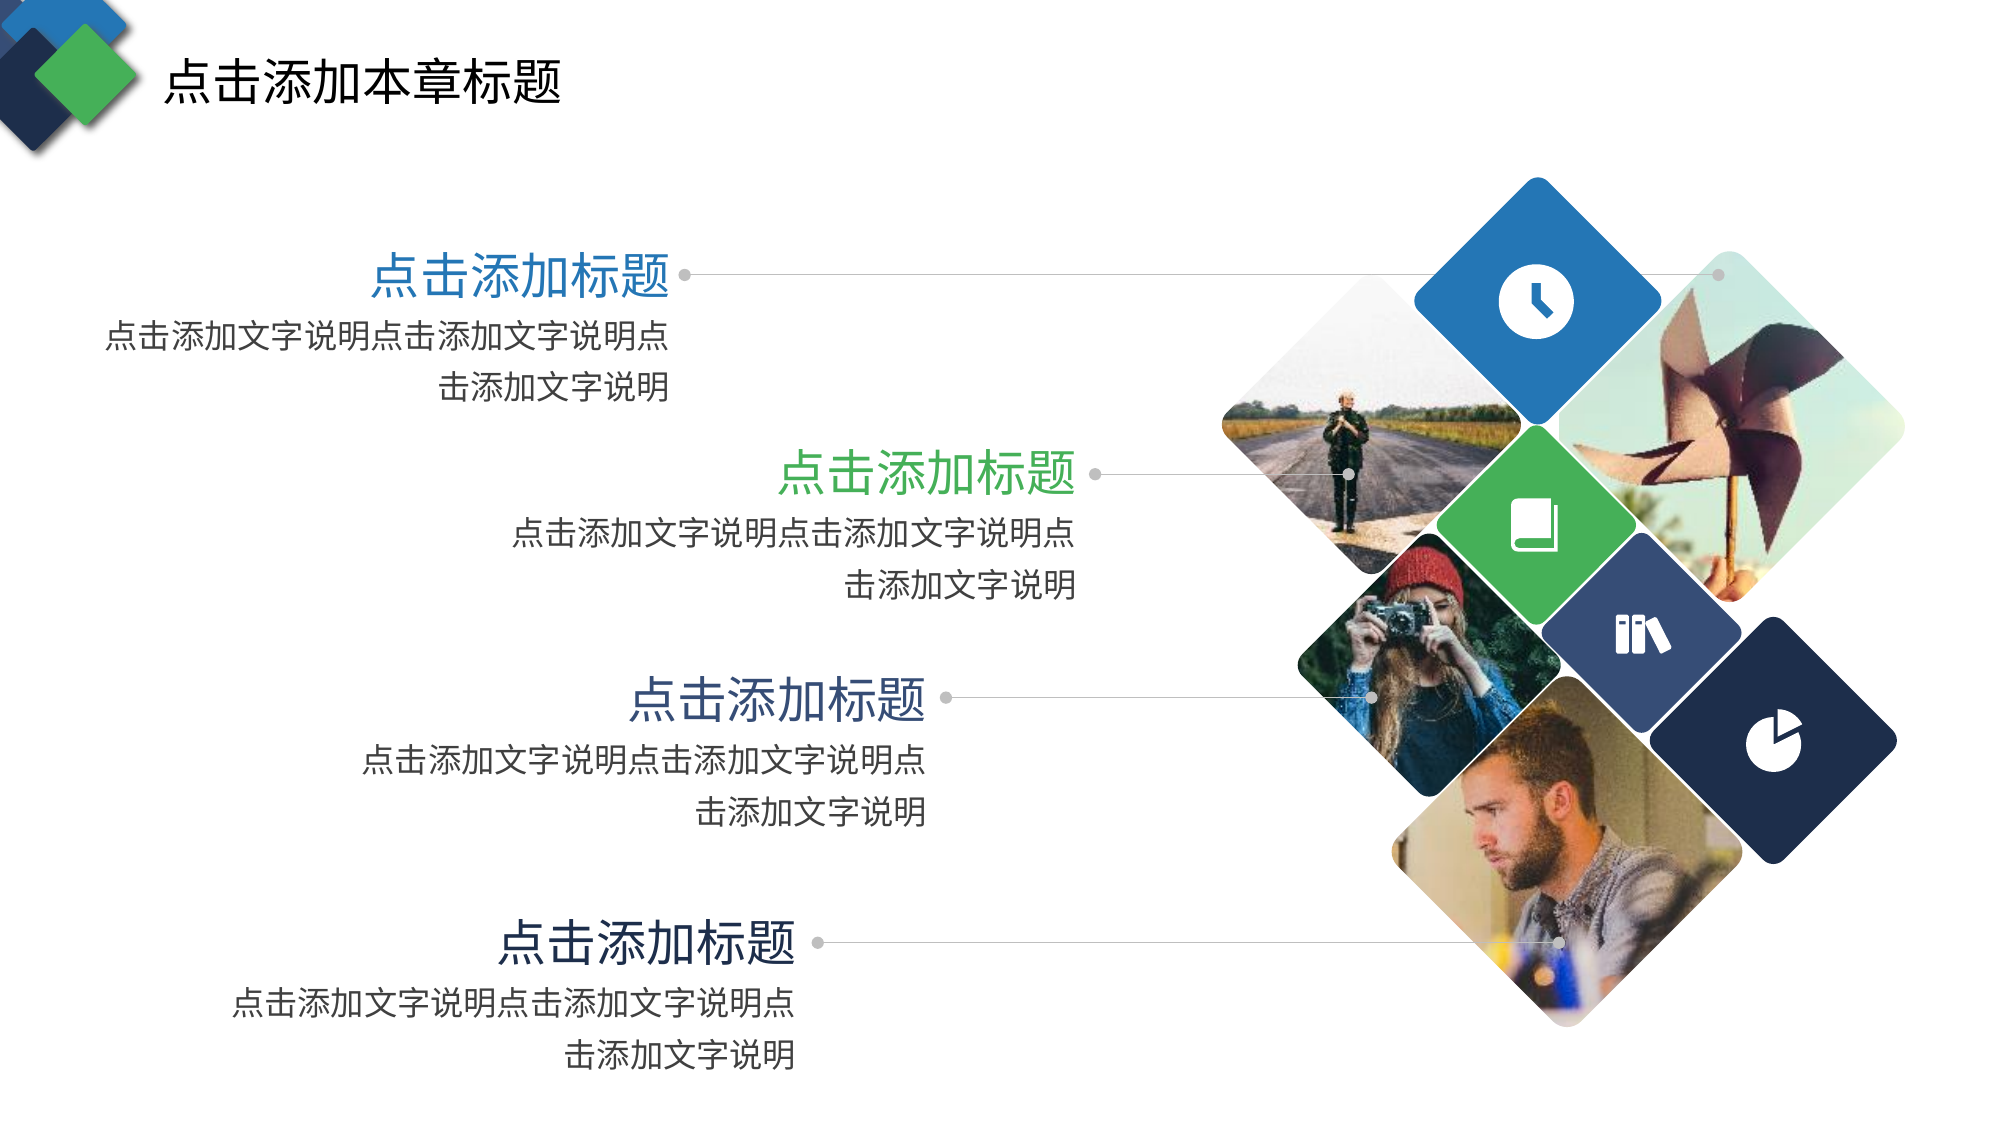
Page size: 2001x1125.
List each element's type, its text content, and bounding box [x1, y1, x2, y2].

picture [1221, 274, 1743, 1028]
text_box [1681, 648, 1865, 833]
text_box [1462, 451, 1611, 599]
text_box 点击添加文字说明点击添加文字说明点击添加文字说明 [324, 719, 942, 839]
text_box 点击添加文字说明点击添加文字说明点击添加文字说明 [193, 963, 812, 1082]
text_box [1567, 558, 1716, 707]
text_box 点击添加标题 [588, 660, 942, 719]
text_box 点击添加标题 [737, 434, 1092, 493]
text_box 点击添加标题 [457, 904, 812, 963]
text_box 点击添加文字说明点击添加文字说明点击添加文字说明 [473, 493, 1092, 612]
text_box 点击添加标题 [331, 236, 685, 295]
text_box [1446, 209, 1630, 393]
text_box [0, 0, 733, 134]
picture [1558, 251, 1905, 603]
text_box 点击添加文字说明点击添加文字说明点击添加文字说明 [66, 295, 685, 415]
